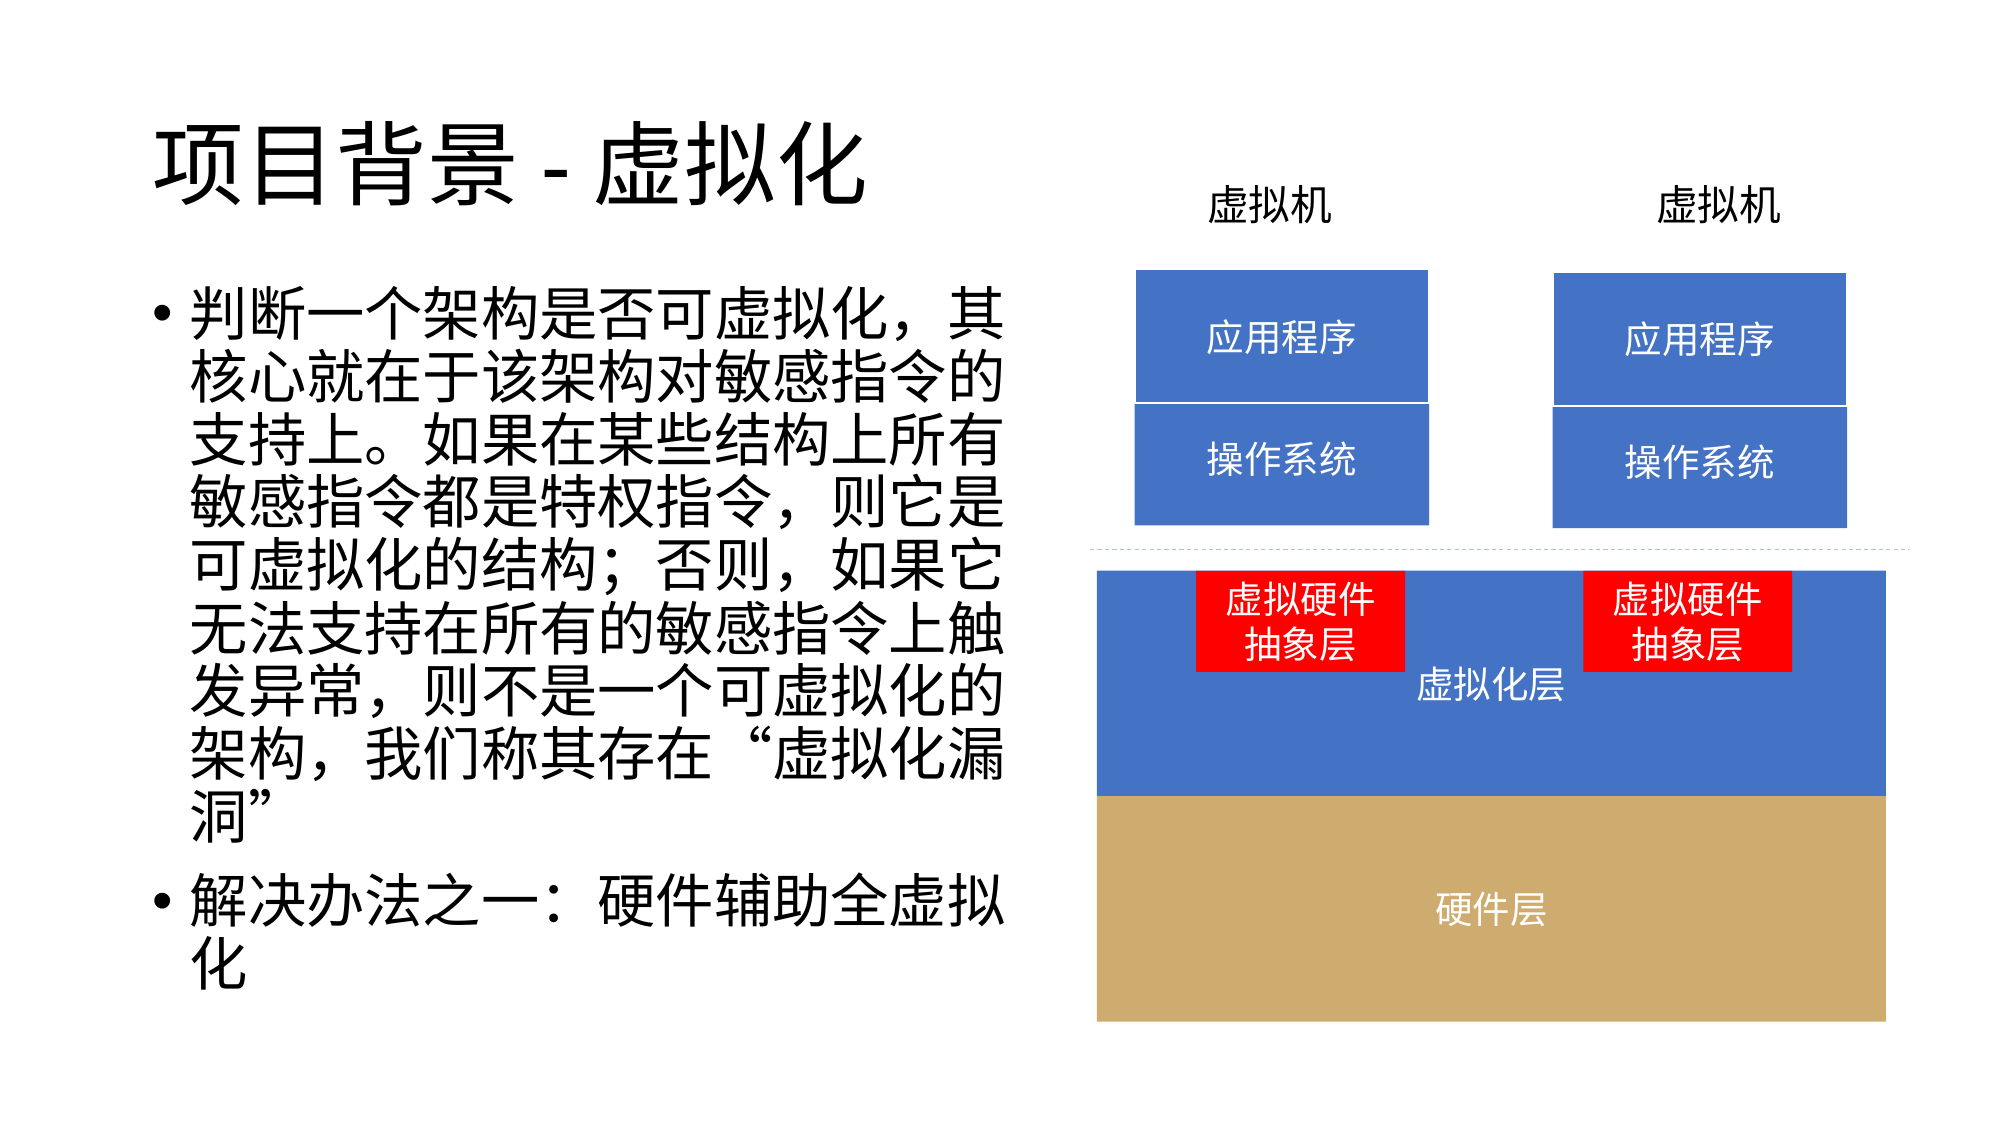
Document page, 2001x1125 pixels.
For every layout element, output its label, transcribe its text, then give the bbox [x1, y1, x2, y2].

text_box 虚拟化层 [1096, 570, 1887, 795]
text_box 虚拟硬件抽象层 [1195, 570, 1406, 673]
list 判断一个架构是否可虚拟化，其核心就在于该架构对敏感指令的支持上。如果在某些结构上所有敏感指令都是特权指令，则它是可虚拟化的结构；否则，如果它无法支持在所有的敏感指令上触发异常，则不是一个可虚拟化的架构，我们称其存在“虚拟化漏洞” 解决办法之一：硬件辅助全虚拟化 [137, 277, 1075, 1014]
text_box 操作系统 [1551, 407, 1848, 529]
text_box 虚拟硬件抽象层 [1582, 570, 1793, 673]
title 项目背景-虚拟化 [137, 59, 1863, 278]
text_box 虚拟机 [1583, 171, 1854, 237]
text_box 应用程序 [1551, 271, 1848, 407]
text_box 应用程序 [1134, 268, 1430, 404]
text_box 硬件层 [1096, 795, 1887, 1023]
text_box 操作系统 [1134, 404, 1430, 526]
text_box 虚拟机 [1134, 171, 1406, 237]
